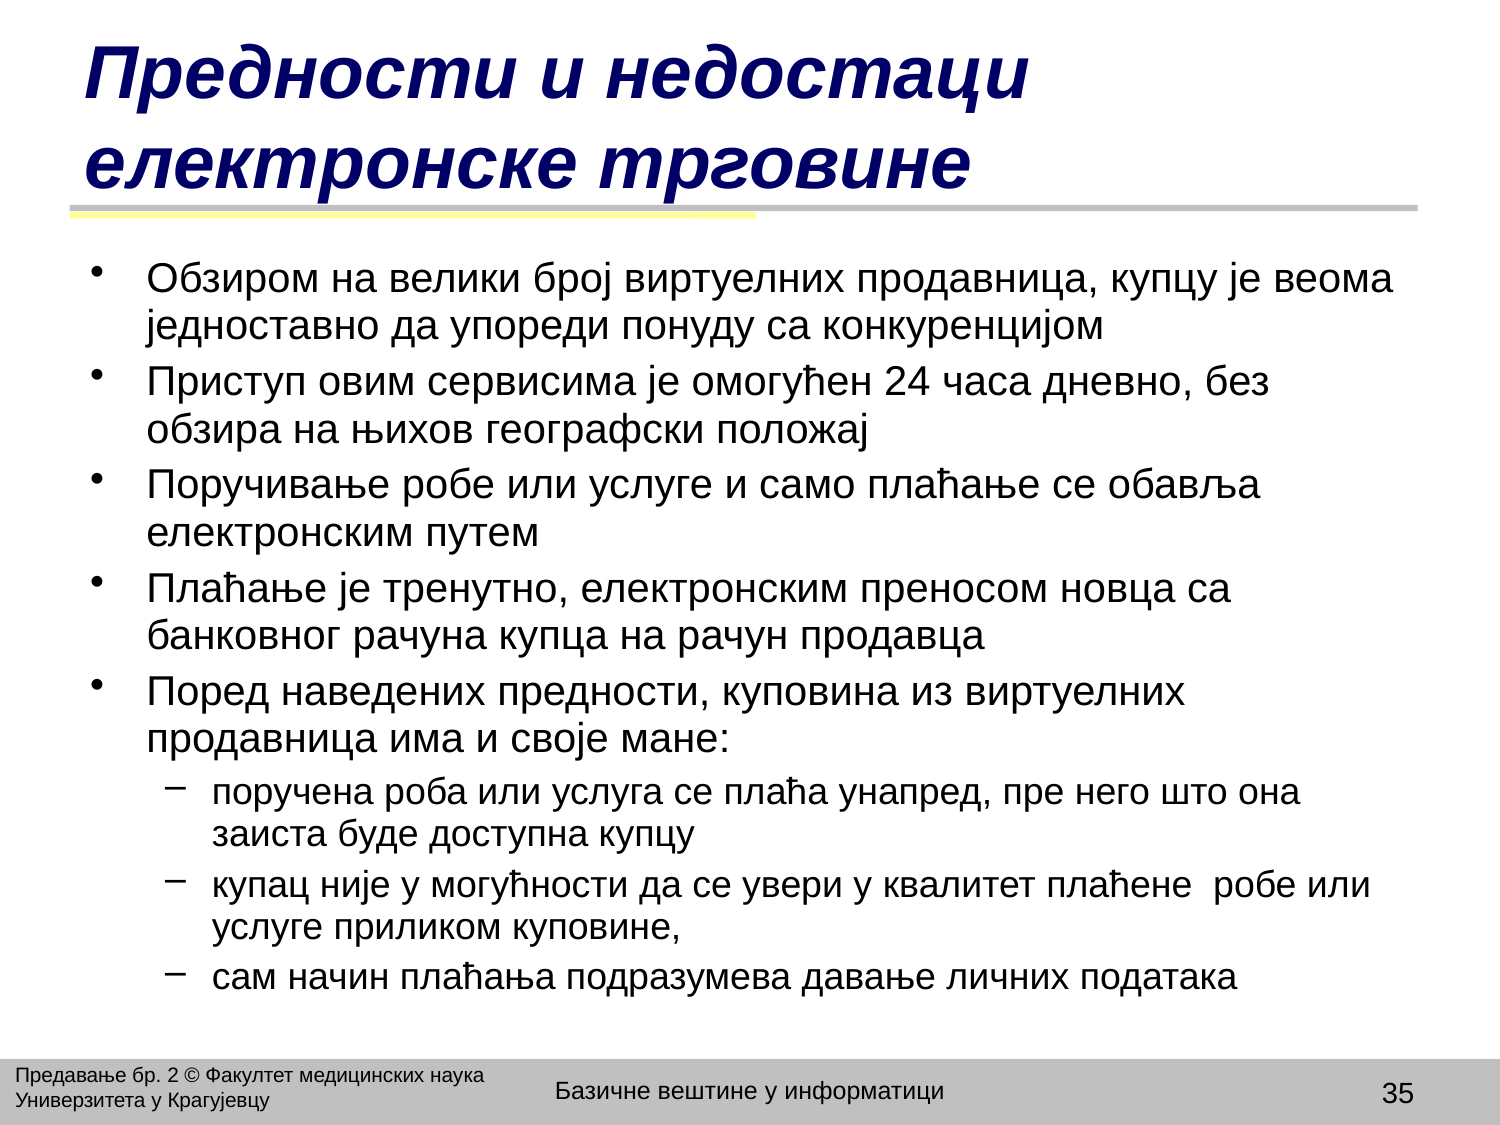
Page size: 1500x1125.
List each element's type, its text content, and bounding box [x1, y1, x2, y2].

list Обзиром на велики број виртуелних продавница, купцу је веома једноставно да упореди понуду са конкуренцијом Приступ овим сервисима је омогућен 24 часа дневно, без обзира на њихов географски положај Поручивање робе или услуге и само плаћање се обавља електронским путем Плаћање је тренутно, електронским преносом новца са банковног рачуна купца на рачун продавца Поред наведених предности, куповина из виртуелних продавница има и своје мане: поручена роба или услуга се плаћа унапред, пре него што она заиста буде доступна купцу купац није у могућности да се увери у квалитет плаћене робе или услуге приликом куповине, сам начин плаћања подразумева давање личних података [74, 246, 1426, 1023]
title Предности и недостаци електронске трговине [69, 19, 1426, 208]
slide_number 35 [1079, 1066, 1430, 1125]
footer Базичне вештине у информатици [512, 1066, 988, 1125]
slide_number Предавање бр. 2 © Факултет медицинских наука Универзитета у Крагујевцу [0, 1053, 607, 1108]
